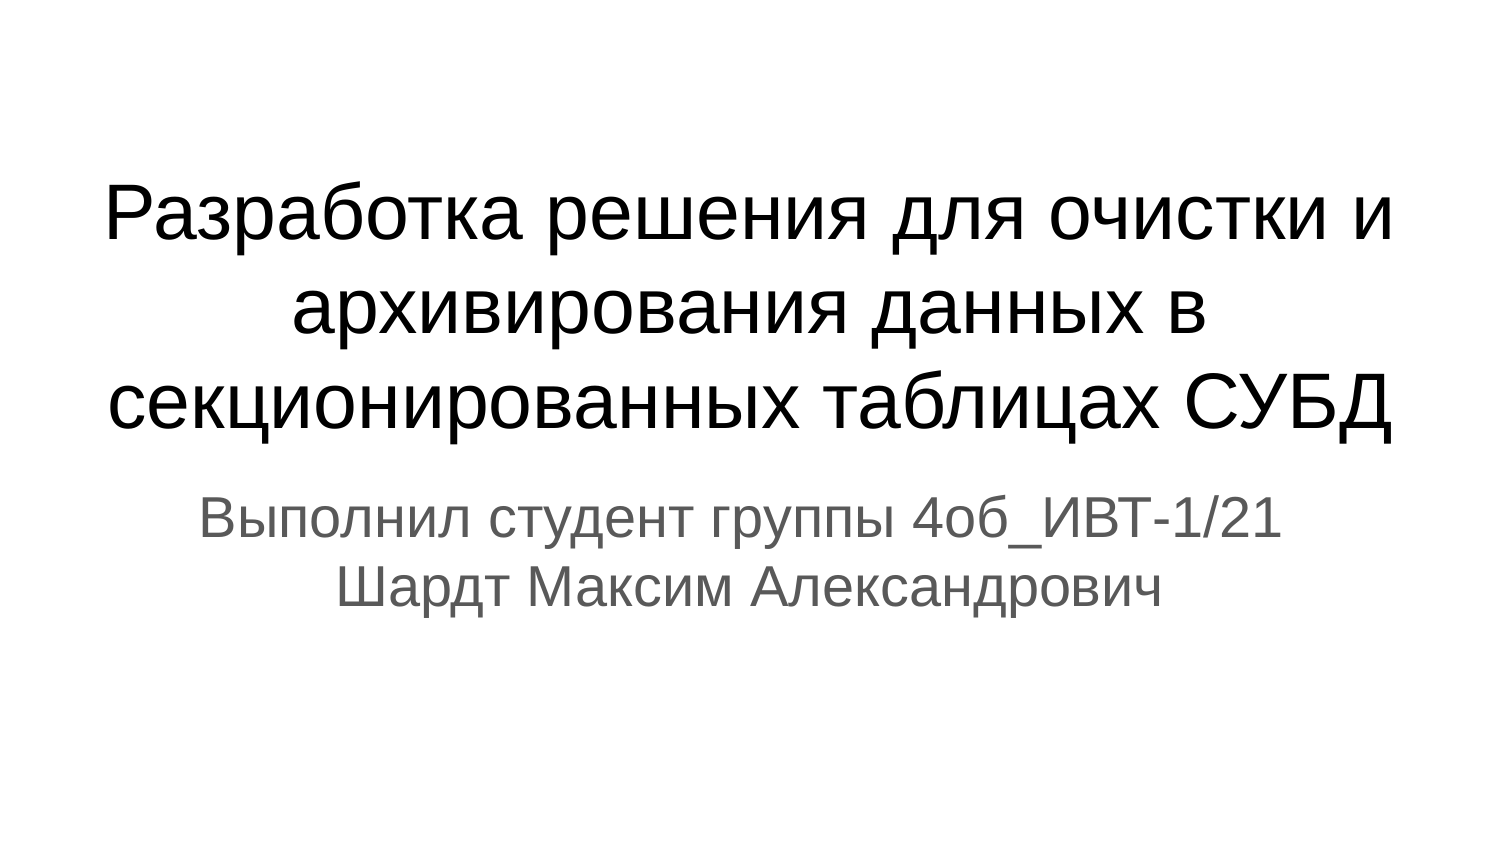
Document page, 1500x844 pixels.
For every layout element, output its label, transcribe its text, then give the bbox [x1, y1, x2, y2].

title Разработка решения для очистки и архивирования данных в секционированных таблицах СУБД [51, 122, 1449, 459]
subtitle Выполнил студент группы 4об_ИВТ-1/21 Шардт Максим Александрович [51, 464, 1449, 635]
